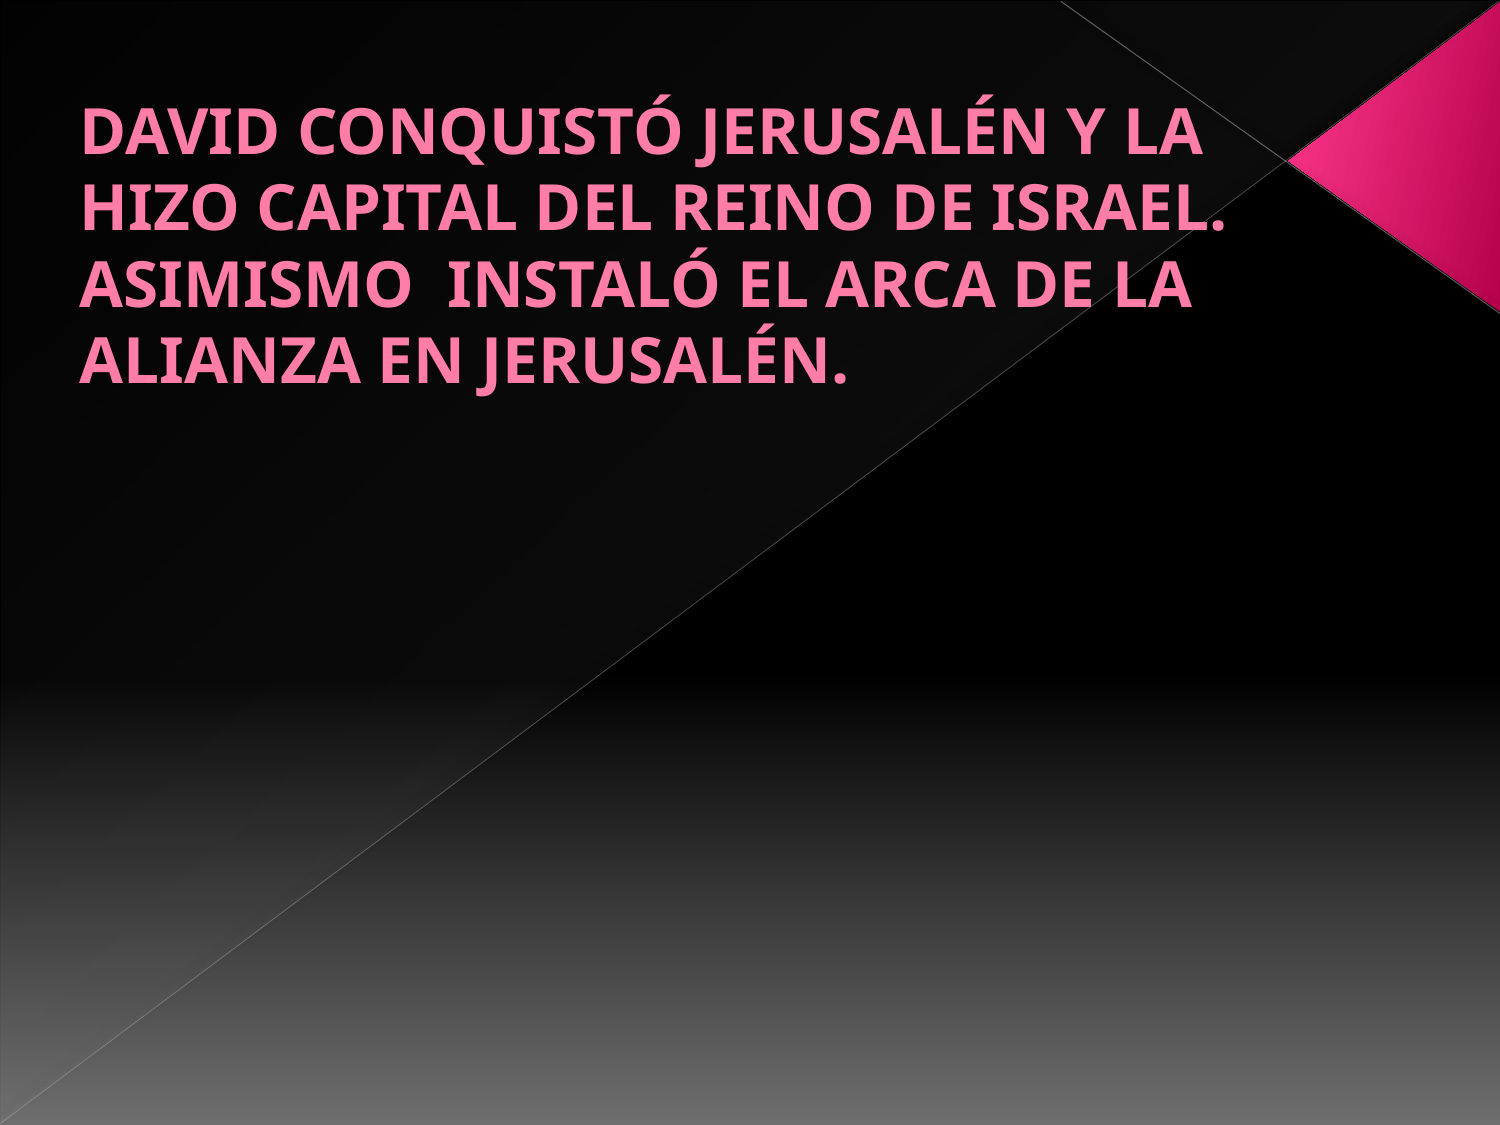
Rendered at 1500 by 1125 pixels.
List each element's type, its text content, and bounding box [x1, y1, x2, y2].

title DAVID CONQUISTÓ JERUSALÉN Y LA HIZO CAPITAL DEL REINO DE ISRAEL. ASIMISMO INSTALÓ EL ARCA DE LA ALIANZA EN JERUSALÉN. [64, 54, 1253, 433]
